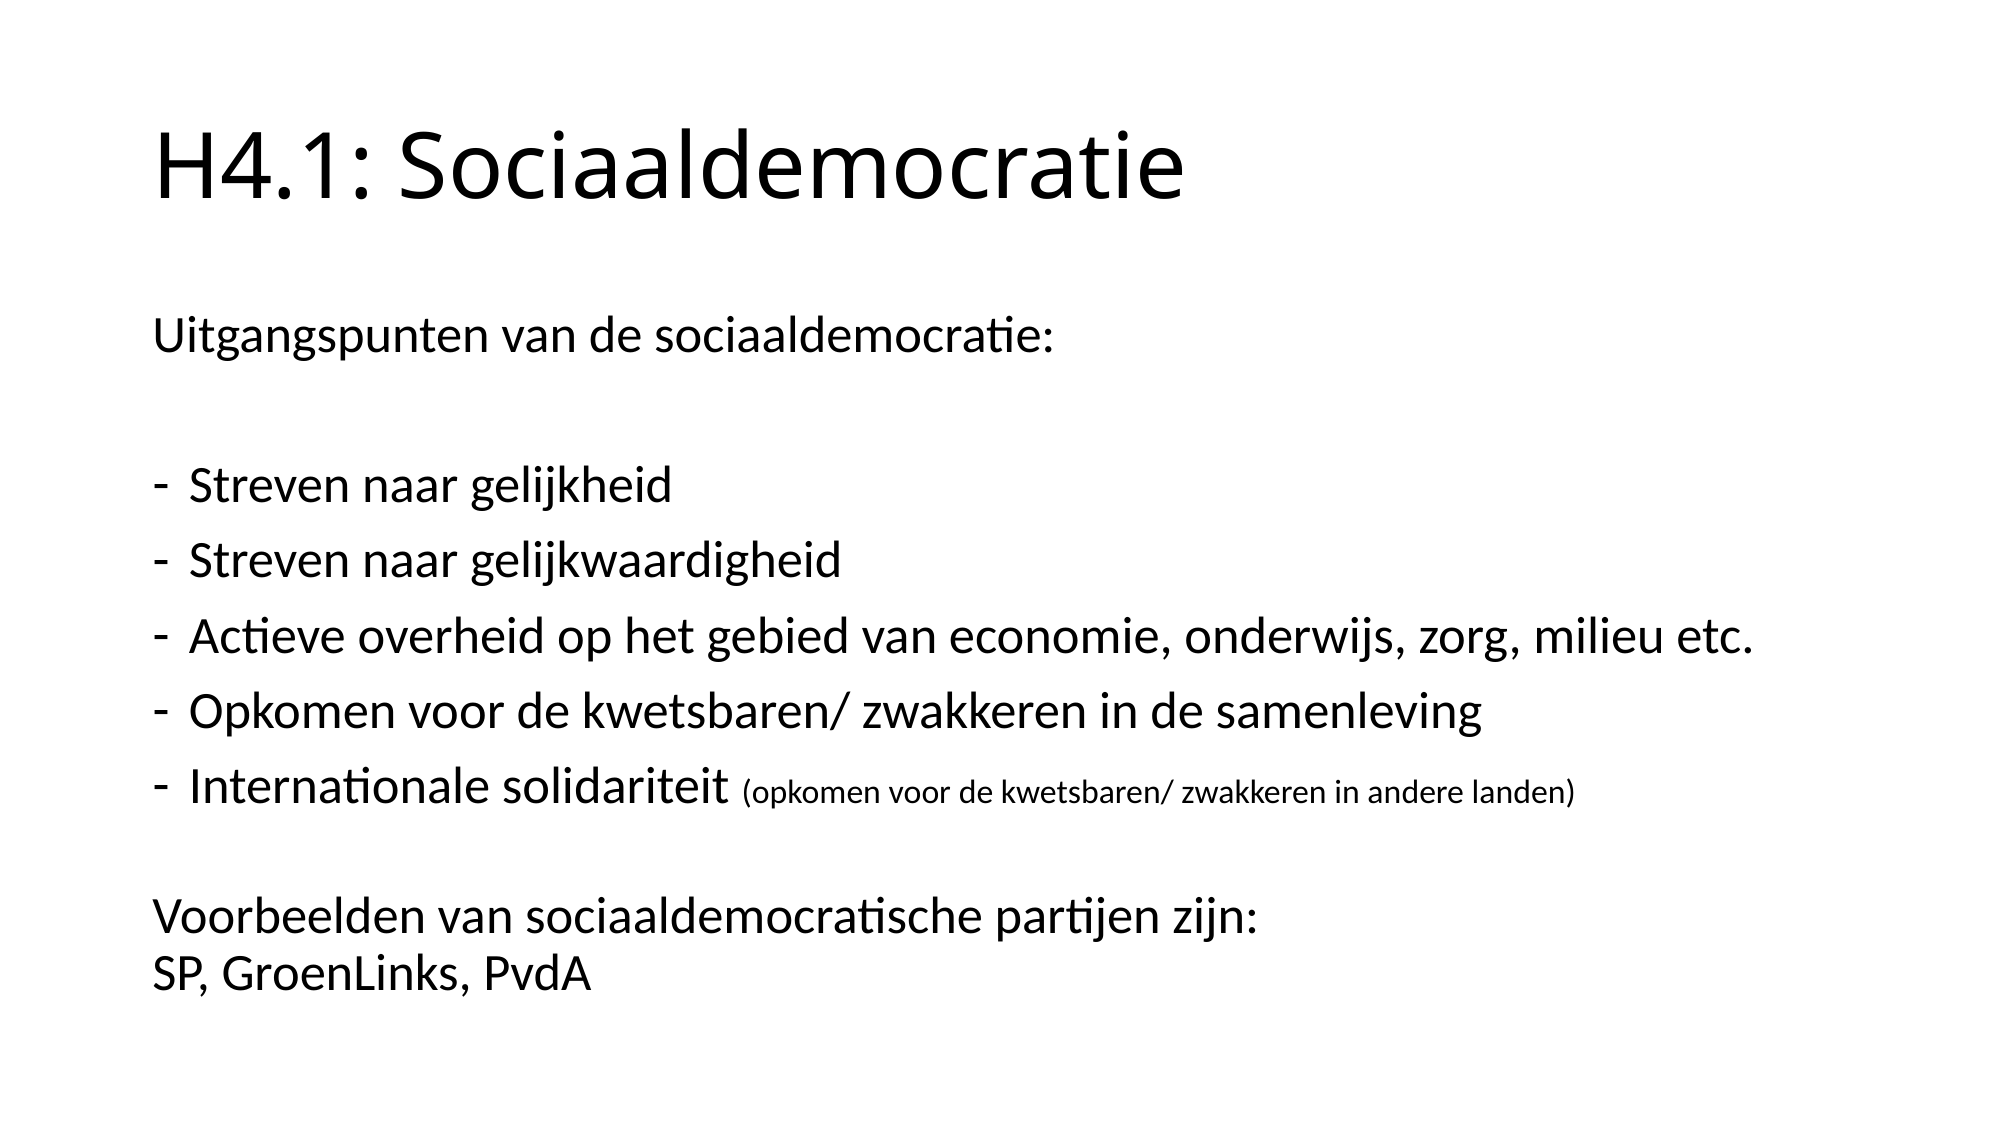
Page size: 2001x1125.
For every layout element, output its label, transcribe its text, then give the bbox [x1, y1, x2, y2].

title H4.1: Sociaaldemocratie [137, 59, 1863, 278]
list Uitgangspunten van de sociaaldemocratie: Streven naar gelijkheid Streven naar gelijkwaardigheid Actieve overheid op het gebied van economie, onderwijs, zorg, milieu etc. Opkomen voor de kwetsbaren/ zwakkeren in de samenleving Internationale solidariteit (opkomen voor de kwetsbaren/ zwakkeren in andere landen) Voorbeelden van sociaaldemocratische partijen zijn: SP, GroenLinks, PvdA [137, 299, 1975, 1014]
